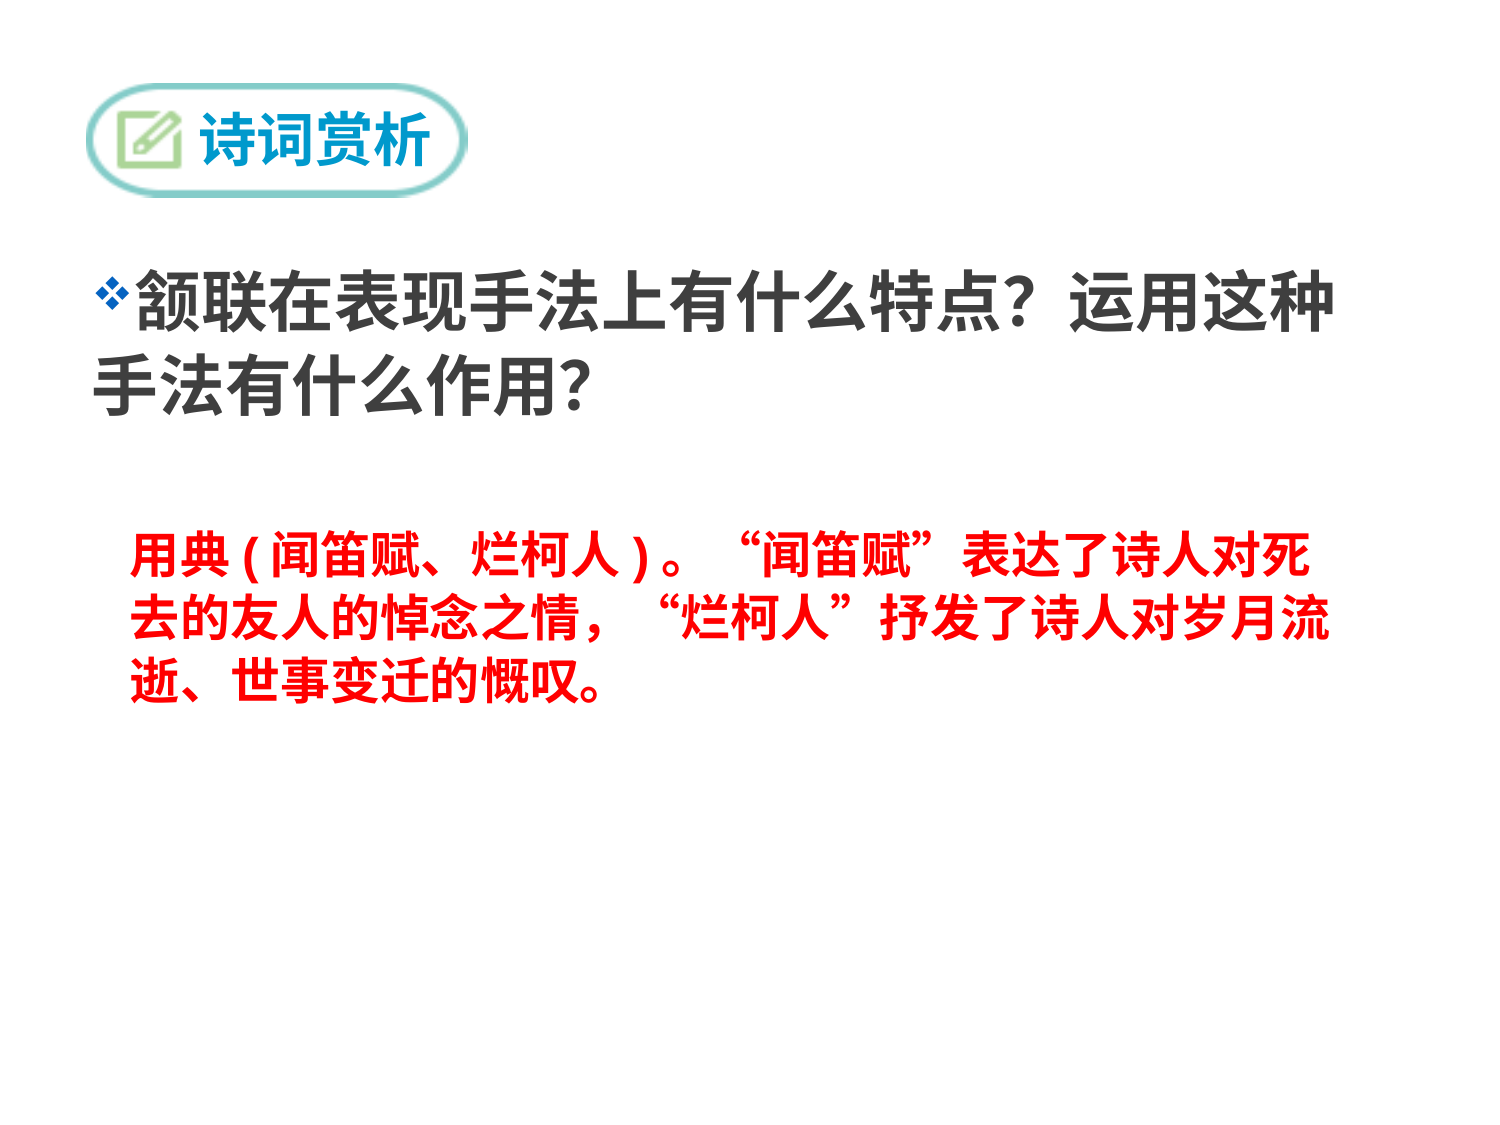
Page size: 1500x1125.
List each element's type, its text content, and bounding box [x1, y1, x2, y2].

list 用典(闻笛赋、烂柯人)。“闻笛赋”表达了诗人对死去的友人的悼念之情，“烂柯人”抒发了诗人对岁月流逝、世事变迁的慨叹。 [115, 512, 1353, 727]
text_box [86, 83, 468, 198]
text_box 颔联在表现手法上有什么特点？运用这种手法有什么作用？ [76, 248, 1353, 431]
